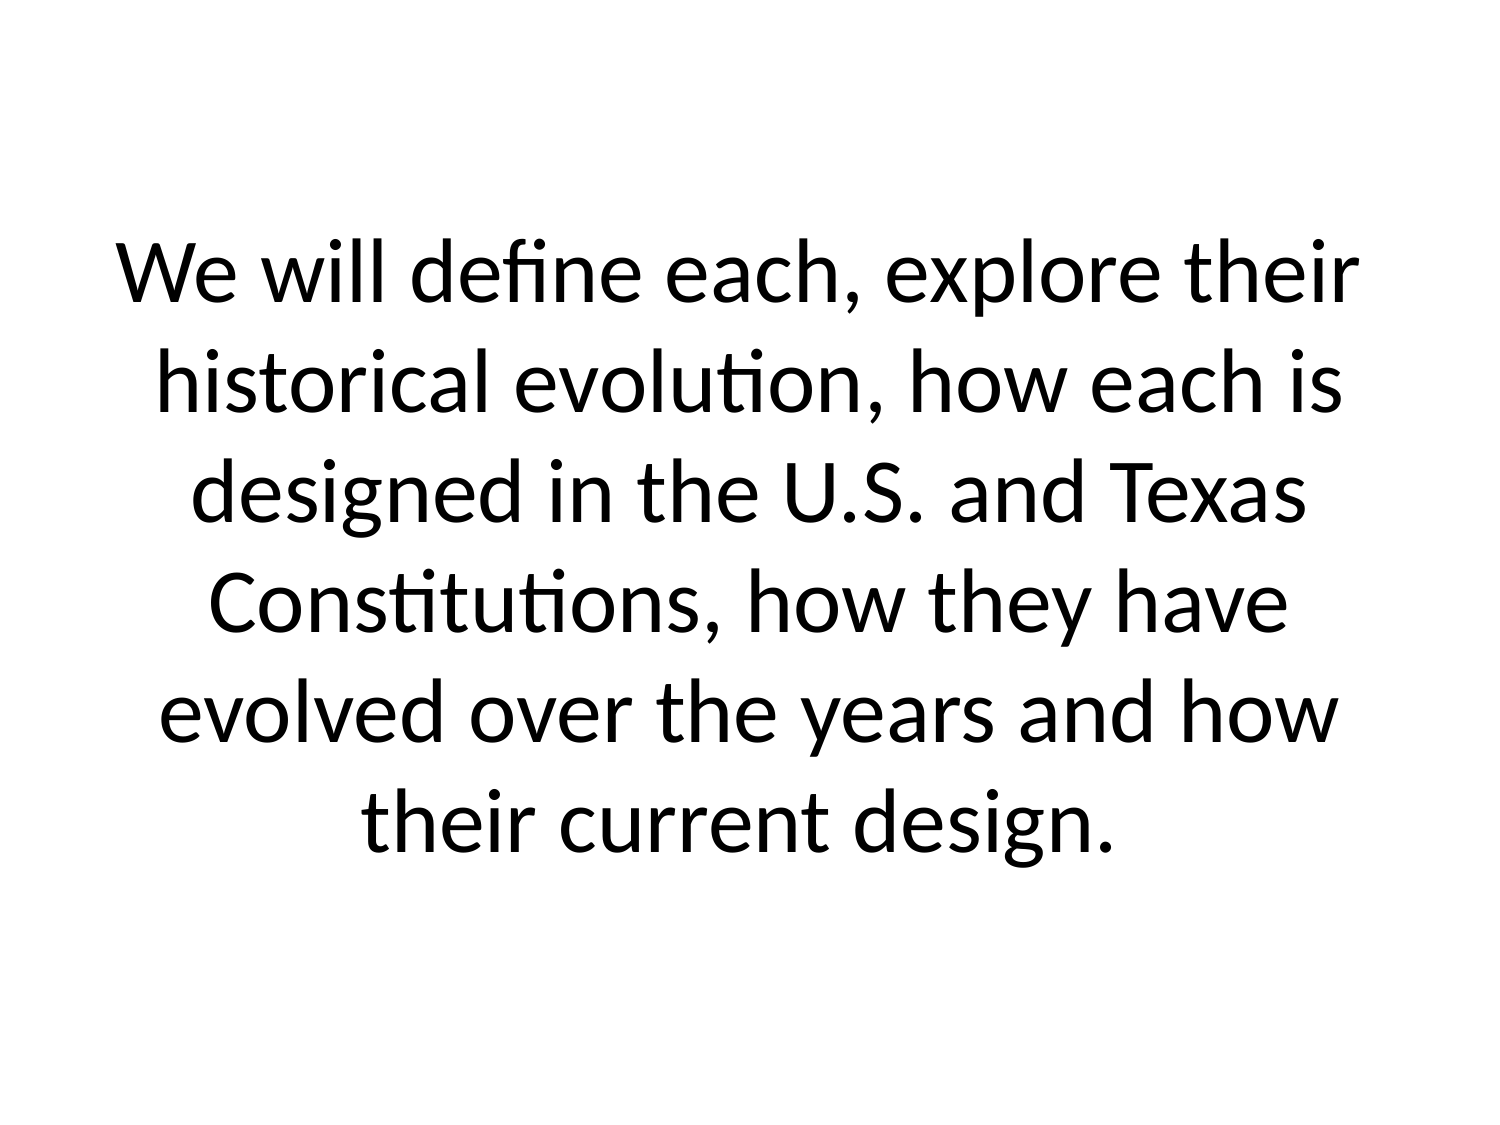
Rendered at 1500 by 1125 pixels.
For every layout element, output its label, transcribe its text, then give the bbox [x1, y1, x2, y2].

title We will define each, explore their historical evolution, how each is designed in the U.S. and Texas Constitutions, how they have evolved over the years and how their current design. [74, 44, 1426, 1038]
